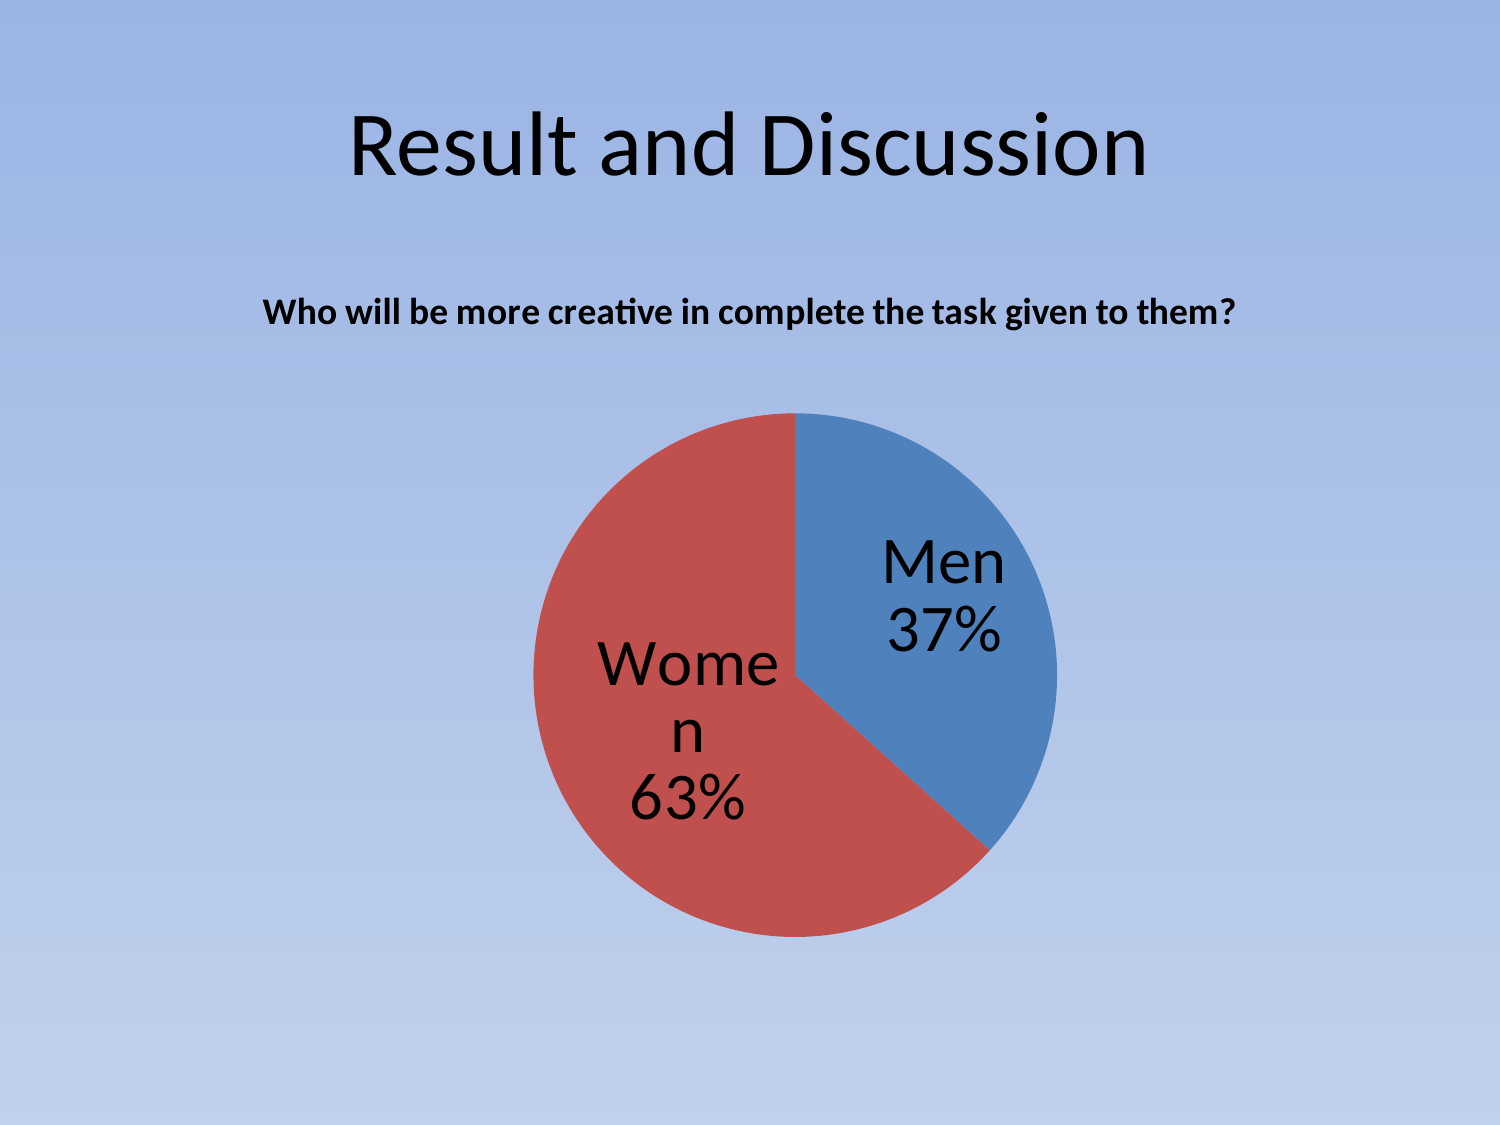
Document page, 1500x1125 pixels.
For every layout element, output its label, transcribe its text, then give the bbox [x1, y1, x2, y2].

title Result and Discussion [75, 45, 1425, 233]
chart [74, 262, 1426, 1006]
